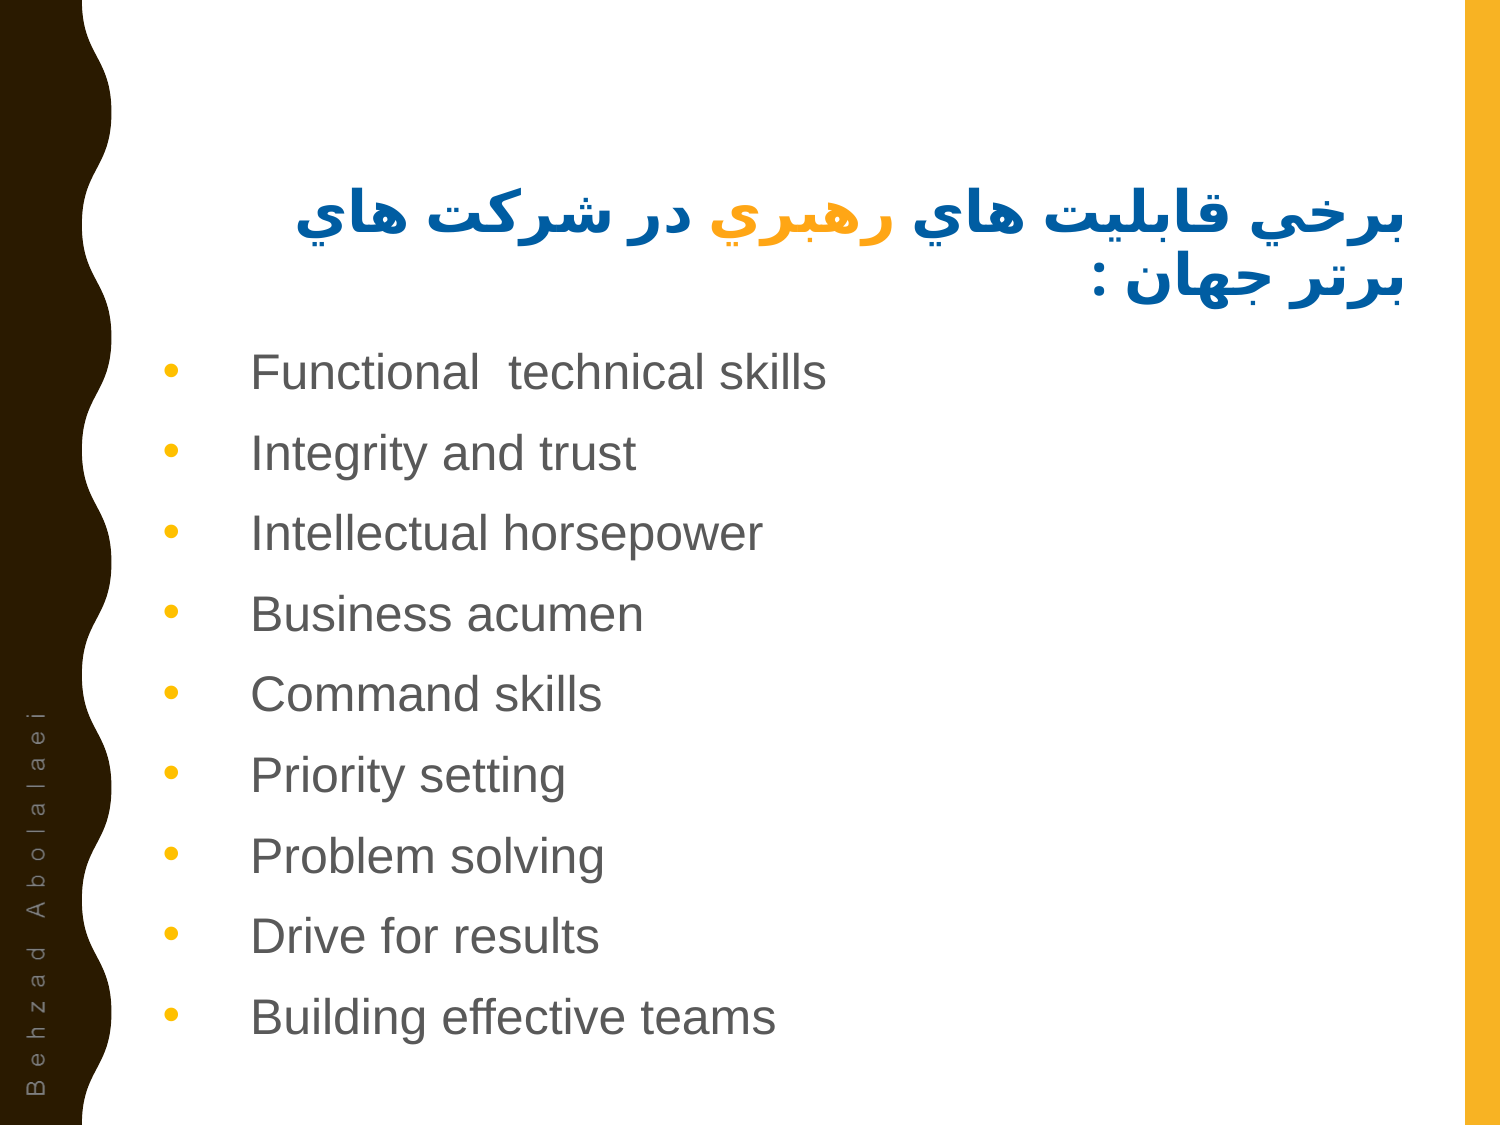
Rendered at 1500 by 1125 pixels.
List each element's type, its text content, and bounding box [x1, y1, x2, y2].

list Functional technical skills Integrity and trust Intellectual horsepower Business acumen Command skills Priority setting Problem solving Drive for results Building effective teams [147, 326, 1423, 907]
picture [6, 673, 65, 1125]
title برخي قابليت هاي رهبري در شركت هاي برتر جهان : [174, 174, 1423, 275]
